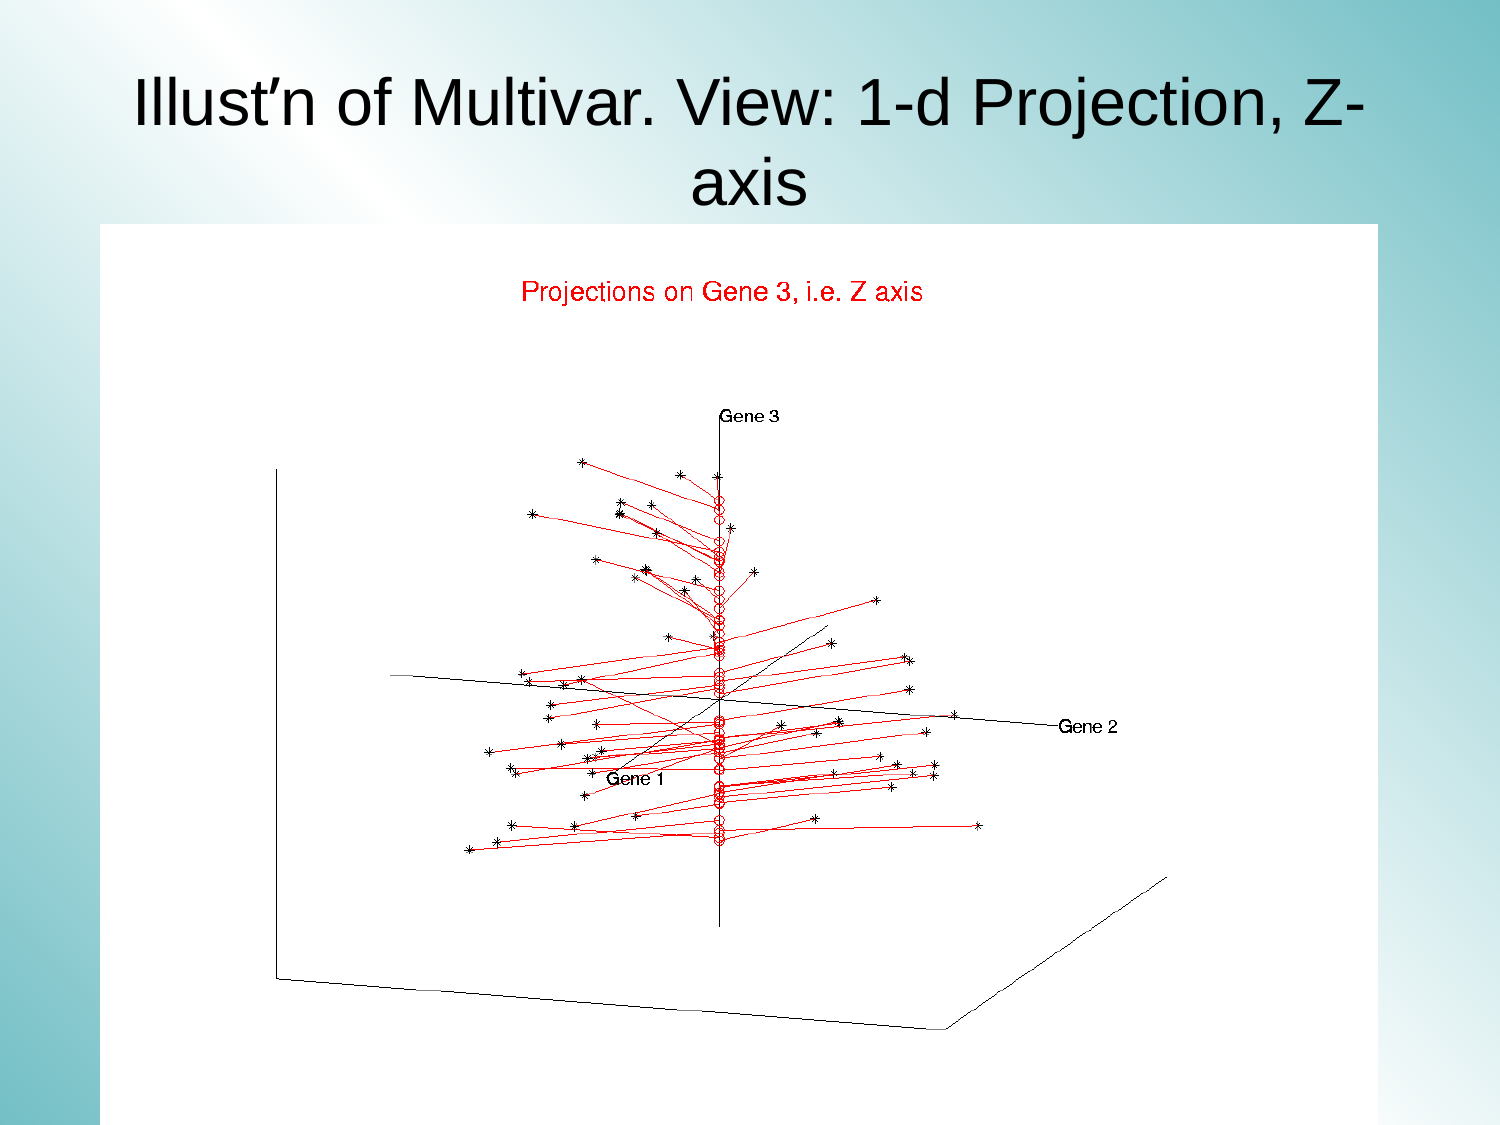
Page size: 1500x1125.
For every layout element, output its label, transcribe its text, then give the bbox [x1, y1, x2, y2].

title Illust’n of Multivar. View: 1-d Projection, Z-axis [75, 45, 1425, 233]
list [99, 224, 1378, 1125]
